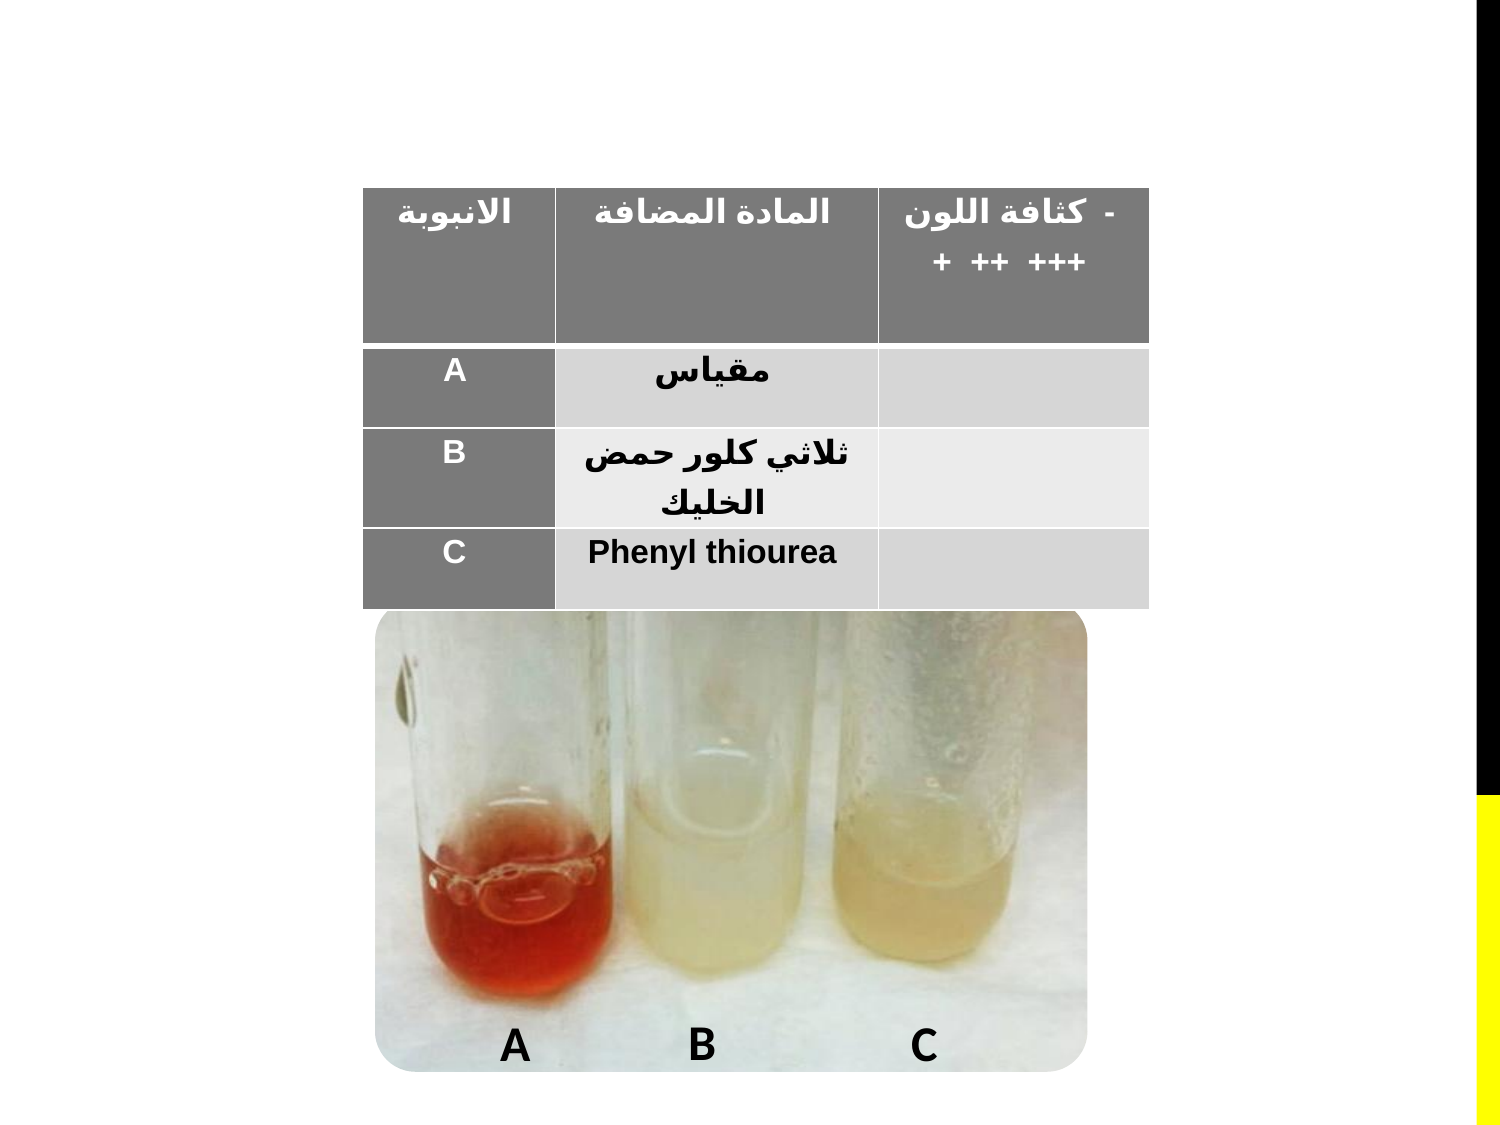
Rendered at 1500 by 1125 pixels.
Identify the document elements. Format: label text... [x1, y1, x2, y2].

table_cell مقياس [556, 349, 878, 427]
table_cell [879, 349, 1149, 427]
table_cell [879, 429, 1149, 527]
table_cell Phenyl thiourea [556, 529, 878, 594]
table_header كثافة اللون - + ++ +++ [879, 188, 1149, 343]
table_header الانبوبة [363, 188, 555, 343]
table_cell A [363, 349, 555, 427]
table_header المادة المضافة [556, 188, 878, 343]
table_cell [879, 529, 1149, 609]
table_cell ثلاثي كلور حمض الخليك [556, 429, 878, 527]
picture [374, 599, 1088, 1073]
table_cell C [363, 529, 555, 609]
table_cell B [363, 429, 555, 527]
